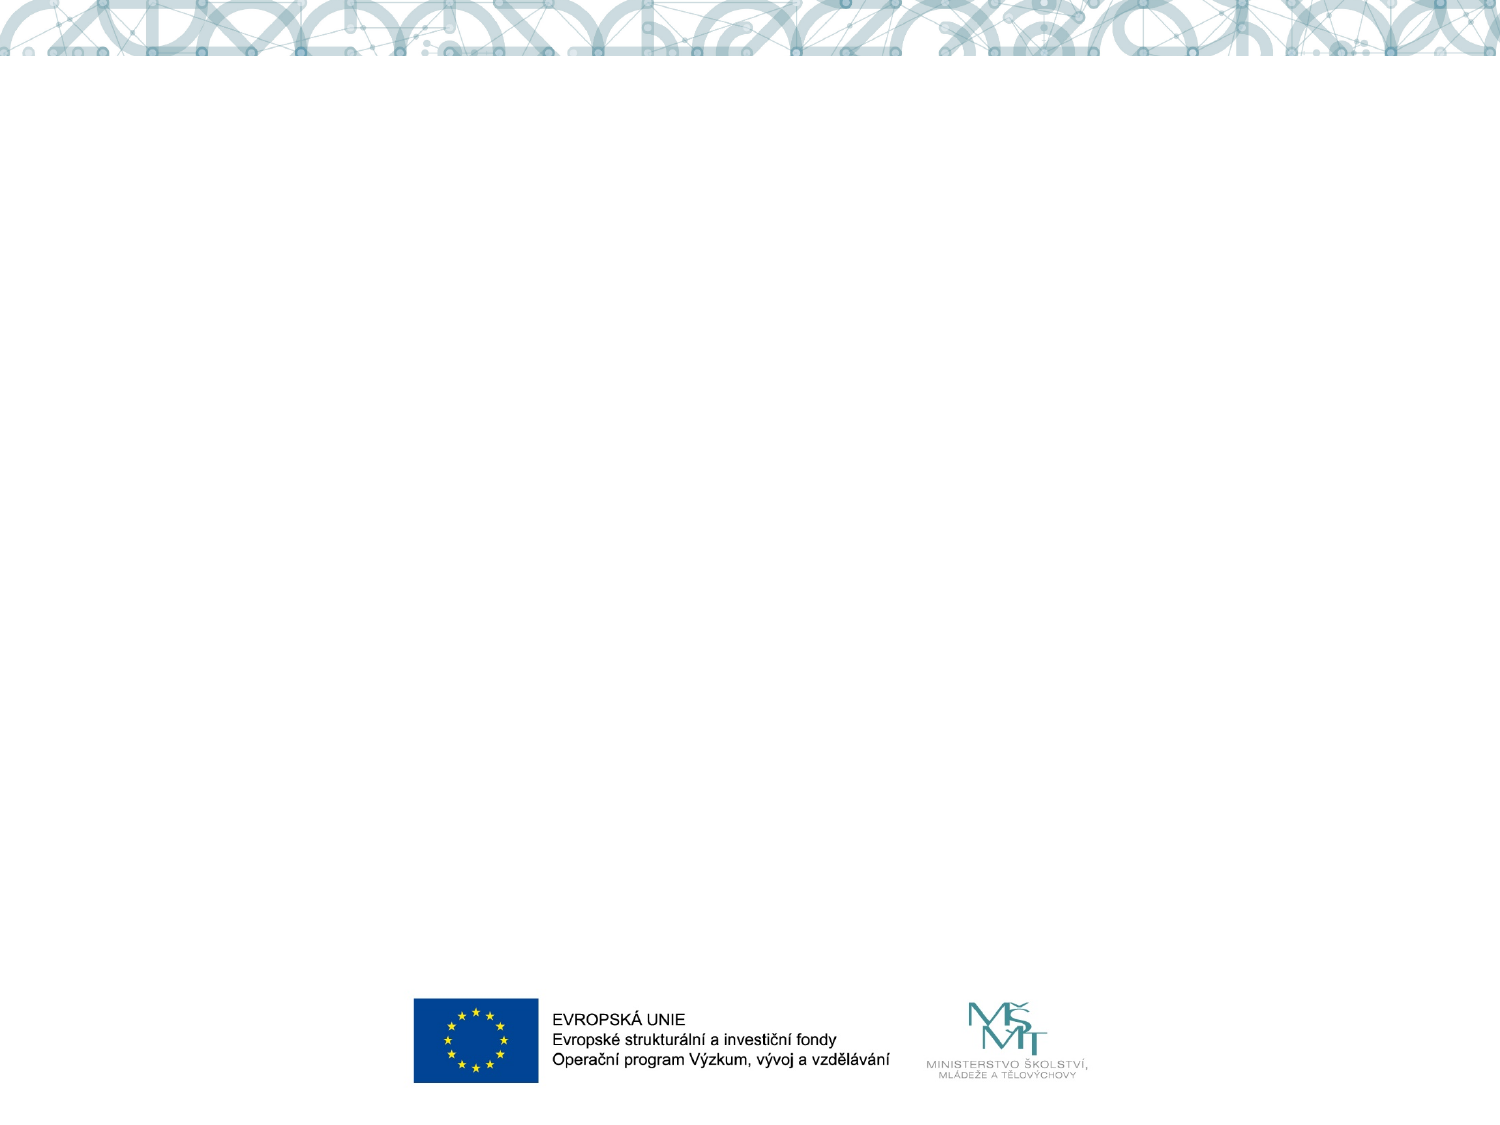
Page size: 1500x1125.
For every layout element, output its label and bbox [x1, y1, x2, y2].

picture [371, 956, 1129, 1125]
picture [0, 0, 1500, 56]
